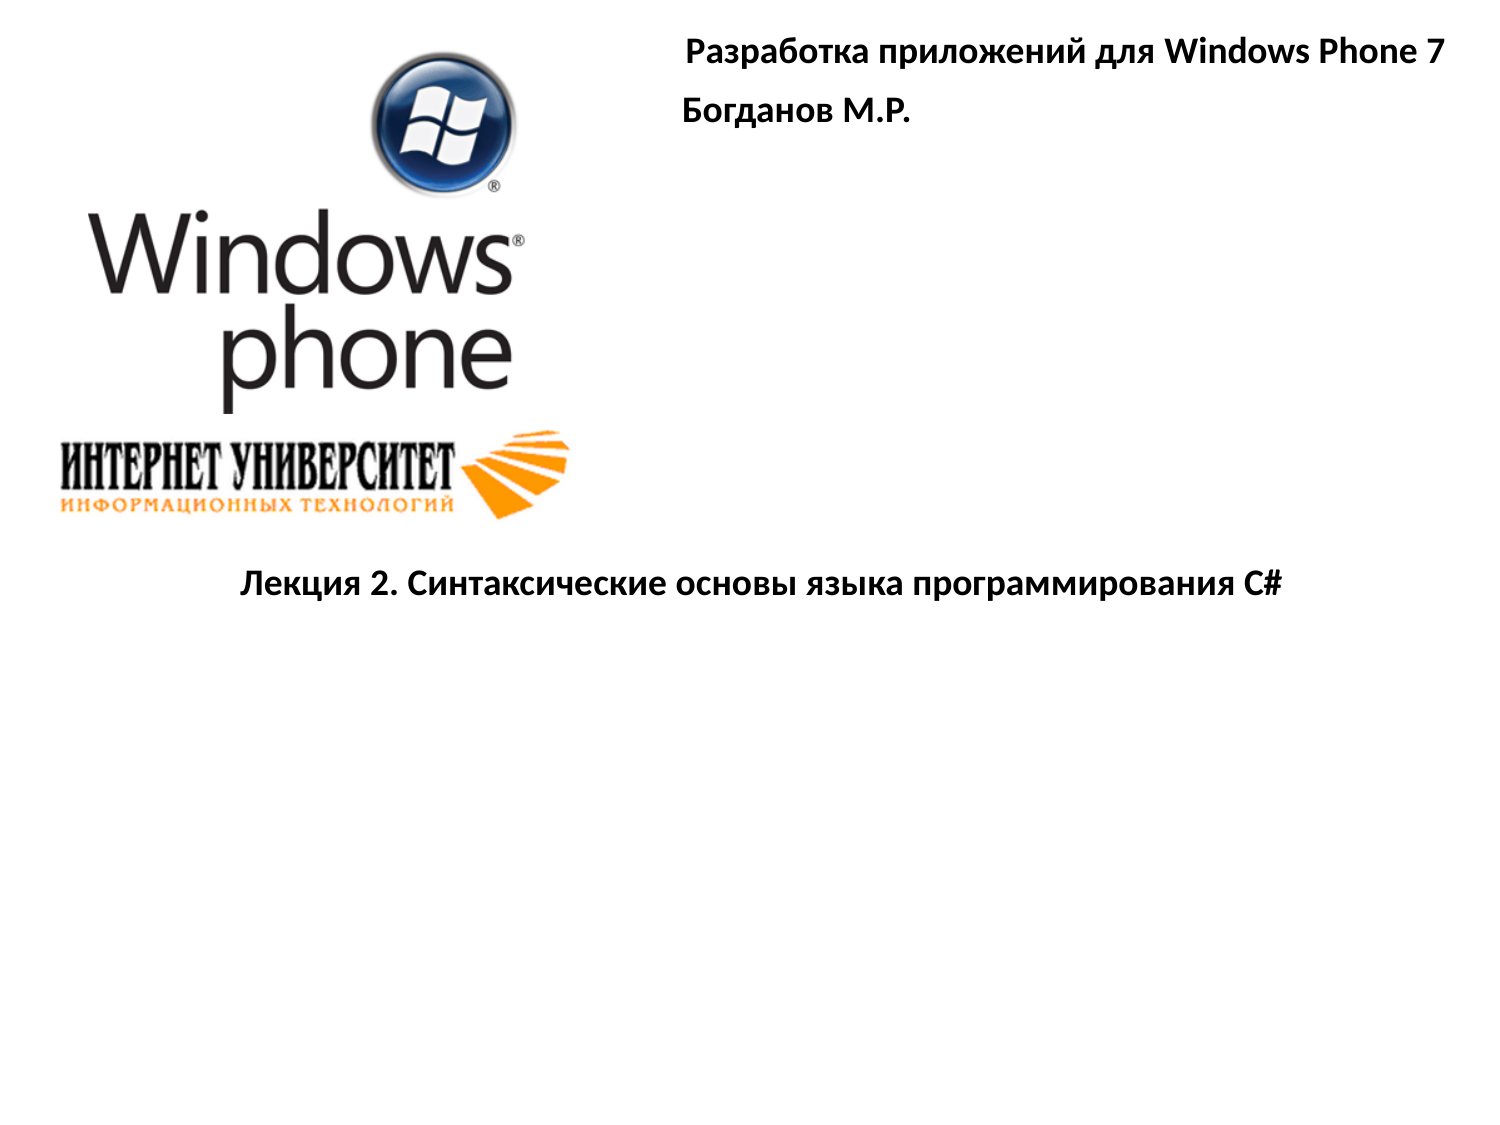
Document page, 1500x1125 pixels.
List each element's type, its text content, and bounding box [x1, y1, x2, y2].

picture [52, 420, 586, 530]
picture [88, 42, 527, 415]
text_box Разработка приложений для Windows Phone 7 [670, 19, 1461, 79]
text_box Богданов М.Р. [667, 78, 972, 138]
text_box Лекция 2. Синтаксические основы языка программирования C# [123, 550, 1400, 611]
